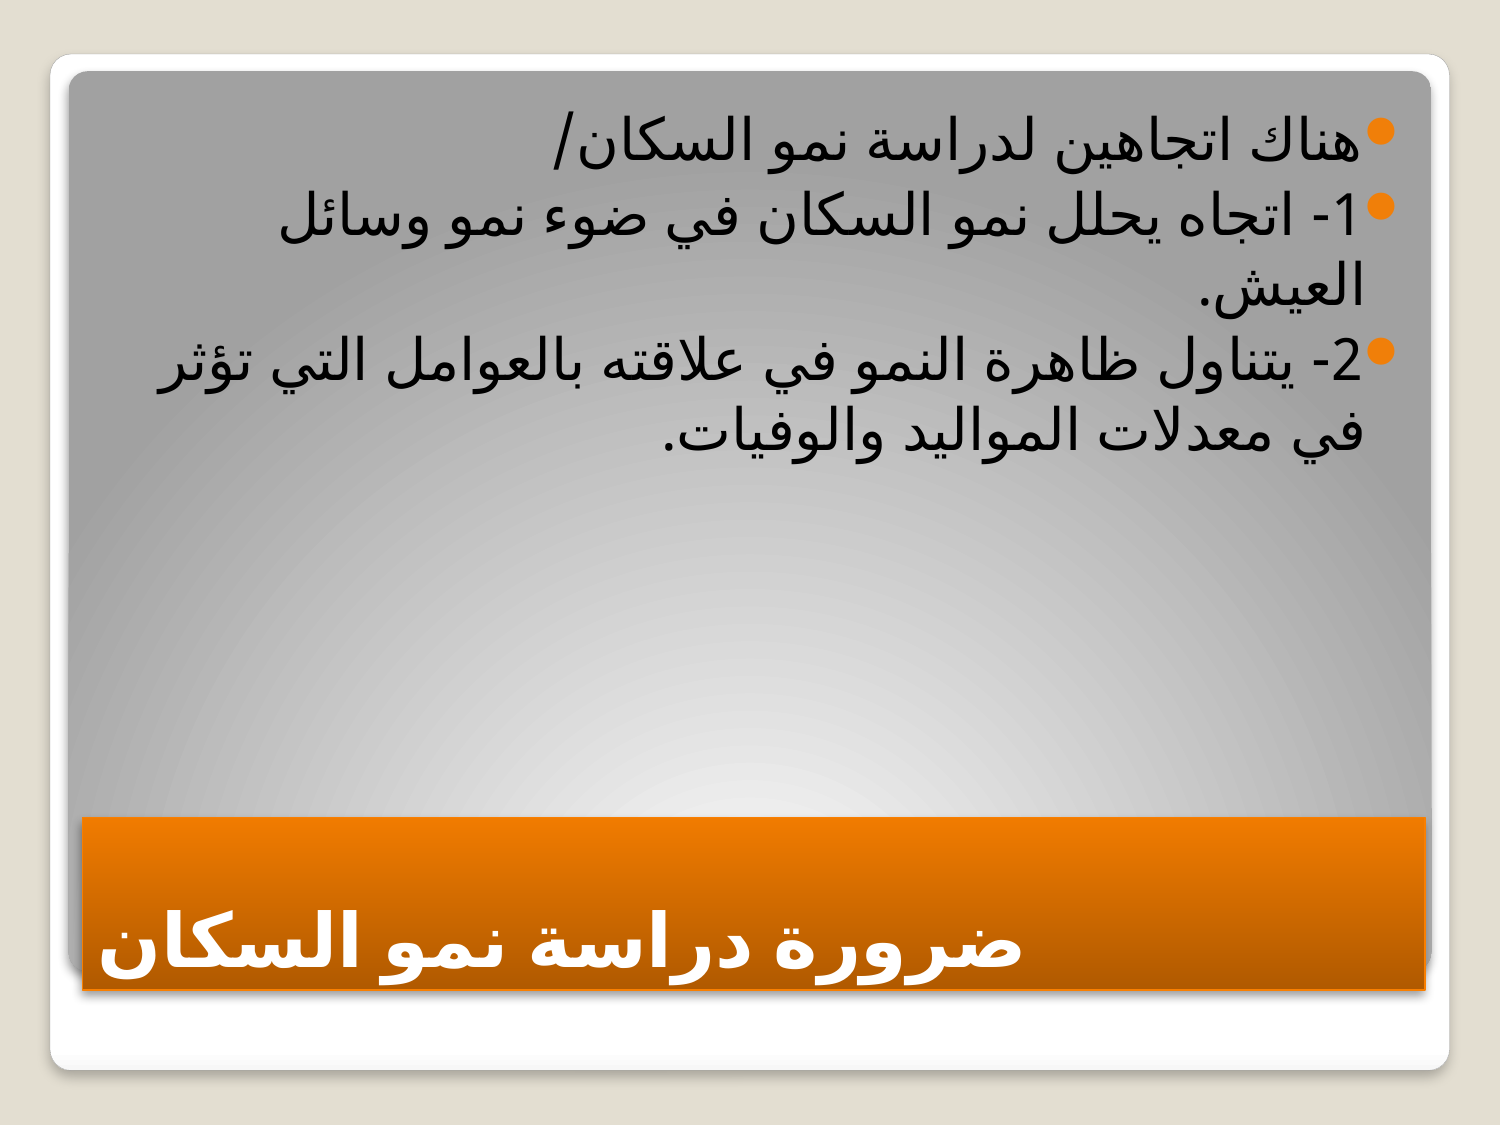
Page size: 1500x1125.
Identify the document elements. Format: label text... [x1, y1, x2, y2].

list هناك اتجاهين لدراسة نمو السكان/ 1- اتجاه يحلل نمو السكان في ضوء نمو وسائل العيش. 2- يتناول ظاهرة النمو في علاقته بالعوامل التي تؤثر في معدلات المواليد والوفيات. [82, 86, 1425, 774]
title ضرورة دراسة نمو السكان [82, 817, 1426, 991]
